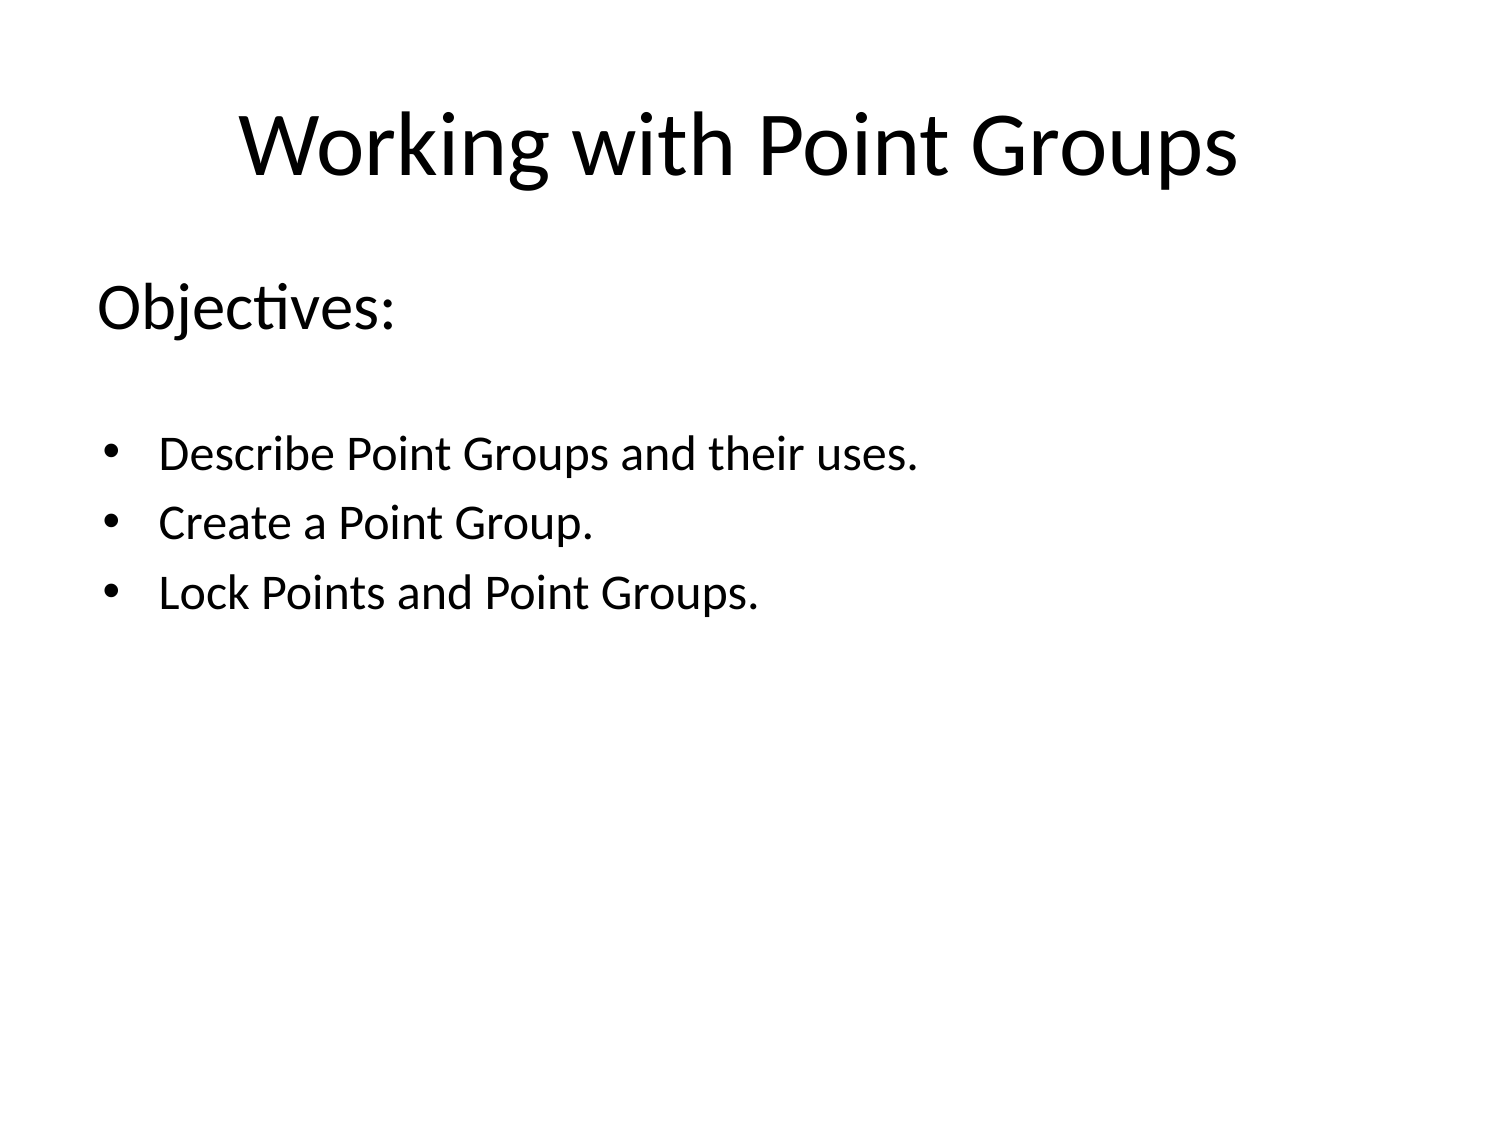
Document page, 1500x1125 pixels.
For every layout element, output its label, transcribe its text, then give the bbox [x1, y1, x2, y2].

list Describe Point Groups and their uses. Create a Point Group. Lock Points and Point Groups. [87, 412, 1425, 700]
text_box Objectives: [37, 237, 413, 350]
title Working with Point Groups [75, 45, 1425, 233]
